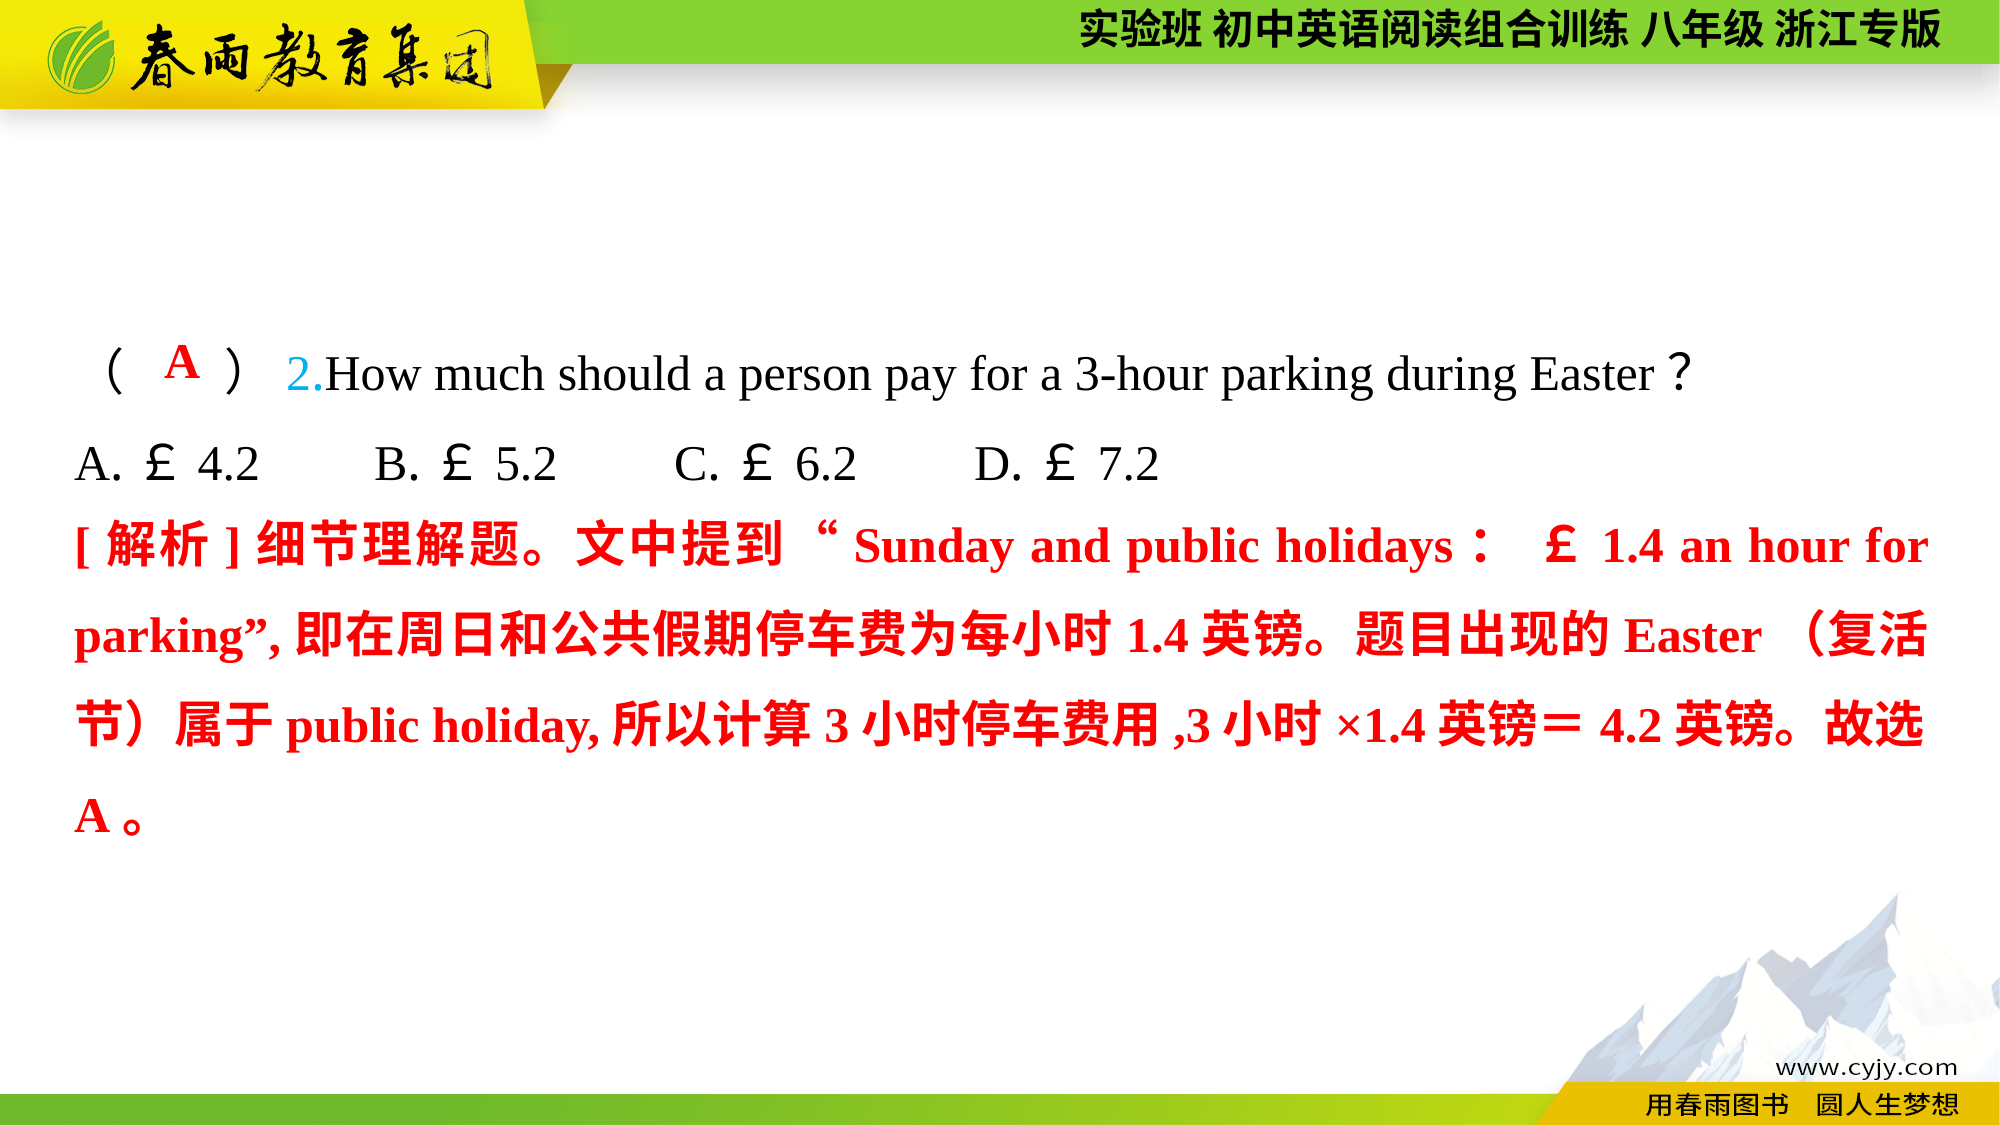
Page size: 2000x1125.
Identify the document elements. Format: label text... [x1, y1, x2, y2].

list （ ）2.How much should a person pay for a 3-hour parking during Easter？ A.￡4.2 B.￡5.2 C.￡6.2 D.￡7.2 [59, 302, 1944, 475]
picture [0, 0, 2000, 1125]
text_box A [149, 321, 216, 397]
text_box [解析]细节理解题。文中提到“Sunday and public holidays： ￡1.4 an hour for parking”,即在周日和公共假期停车费为每小时1.4英镑。题目出现的Easter（复活节）属于public holiday,所以计算3小时停车费用,3小时×1.4英镑＝4.2英镑。故选A。 [59, 475, 1944, 851]
